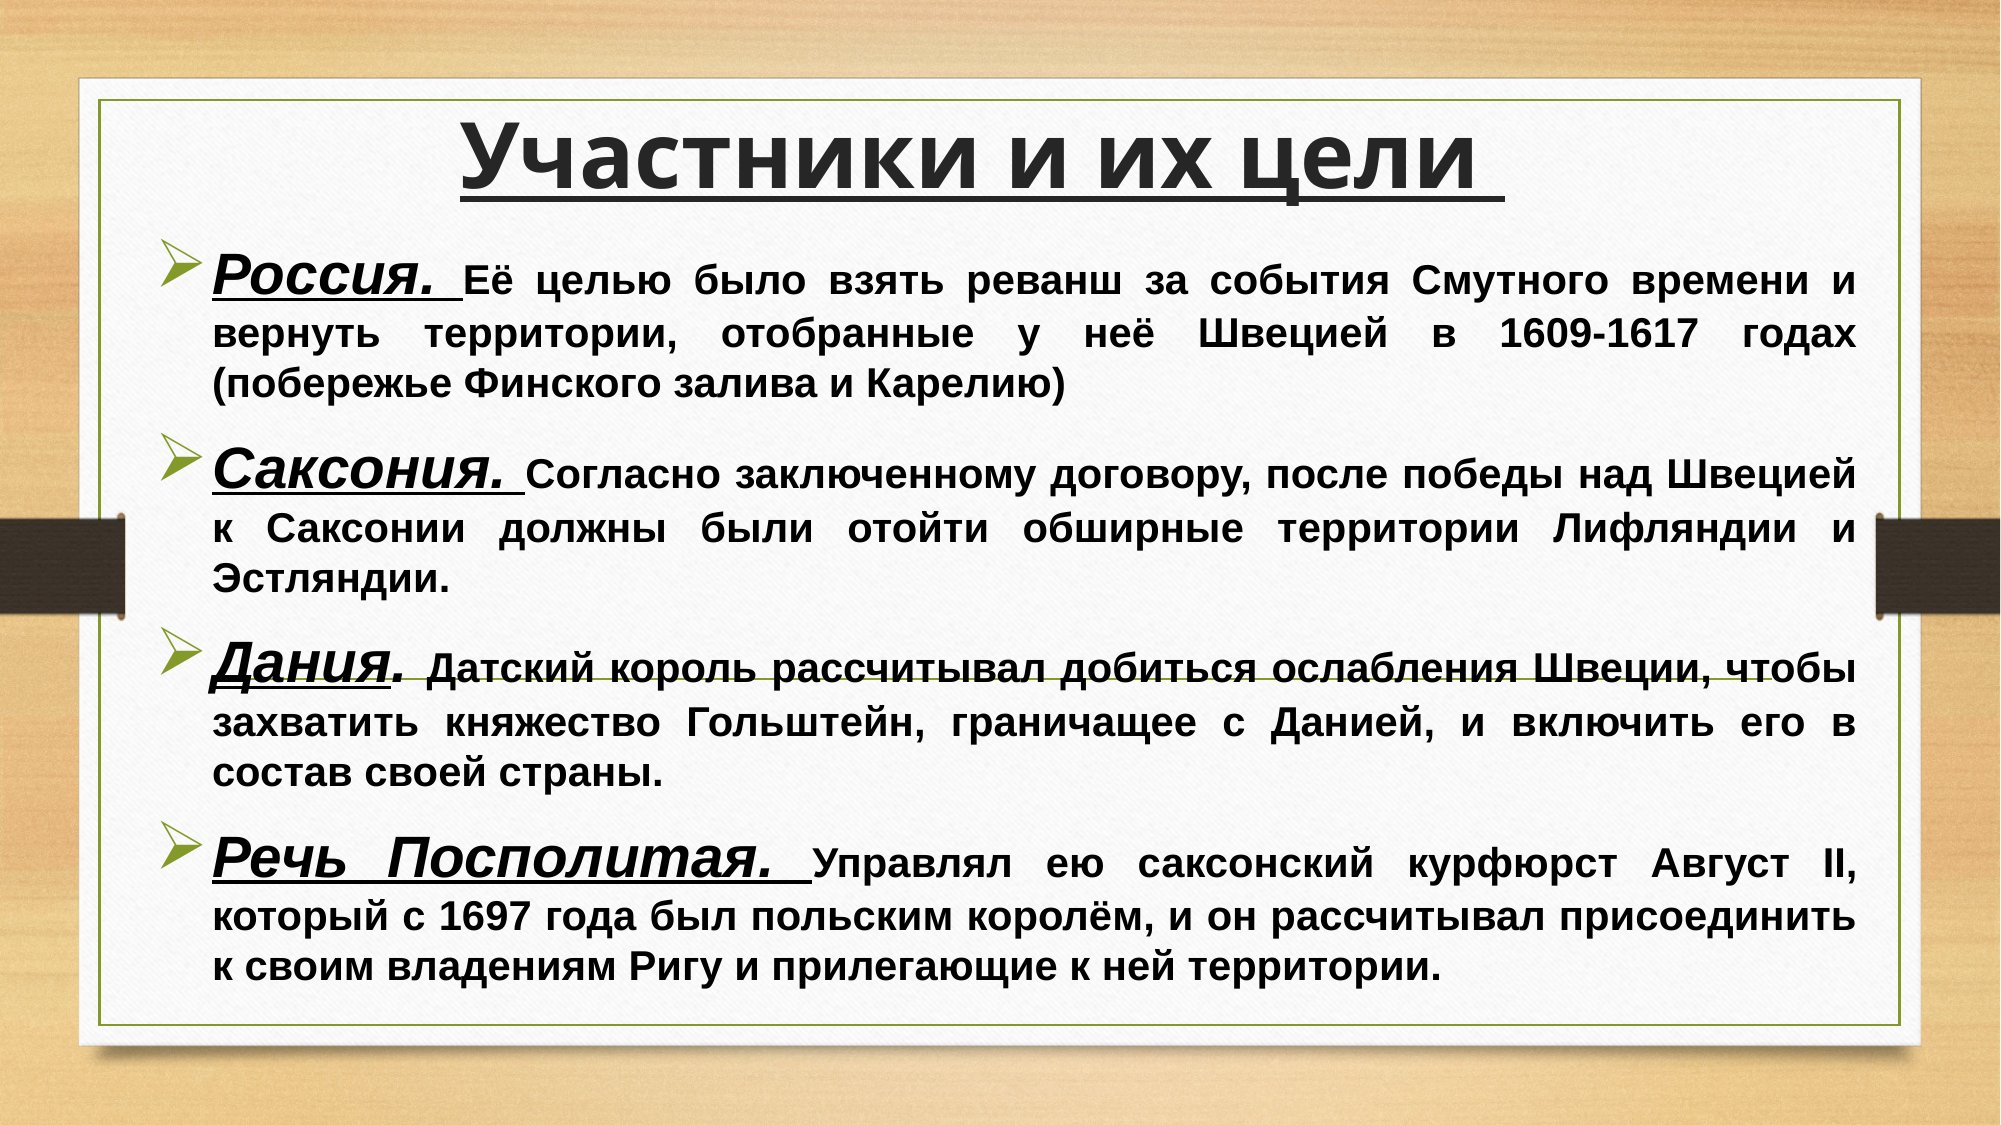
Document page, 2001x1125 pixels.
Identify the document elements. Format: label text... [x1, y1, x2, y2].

picture [0, 0, 2001, 1125]
title Участники и их цели [195, 122, 1770, 182]
list Россия. Её целью было взять реванш за события Смутного времени и вернуть территории, отобранные у неё Швецией в 1609-1617 годах (побережье Финского залива и Карелию) Саксония. Согласно заключенному договору, после победы над Швецией к Саксонии должны были отойти обширные территории Лифляндии и Эстляндии. Дания. Датский король рассчитывал добиться ослабления Швеции, чтобы захватить княжество Гольштейн, граничащее с Данией, и включить его в состав своей страны. Речь Посполитая. Управлял ею саксонский курфюрст Август II, который с 1697 года был польским королём, и он рассчитывал присоединить к своим владениям Ригу и прилегающие к ней территории. [140, 238, 1873, 987]
